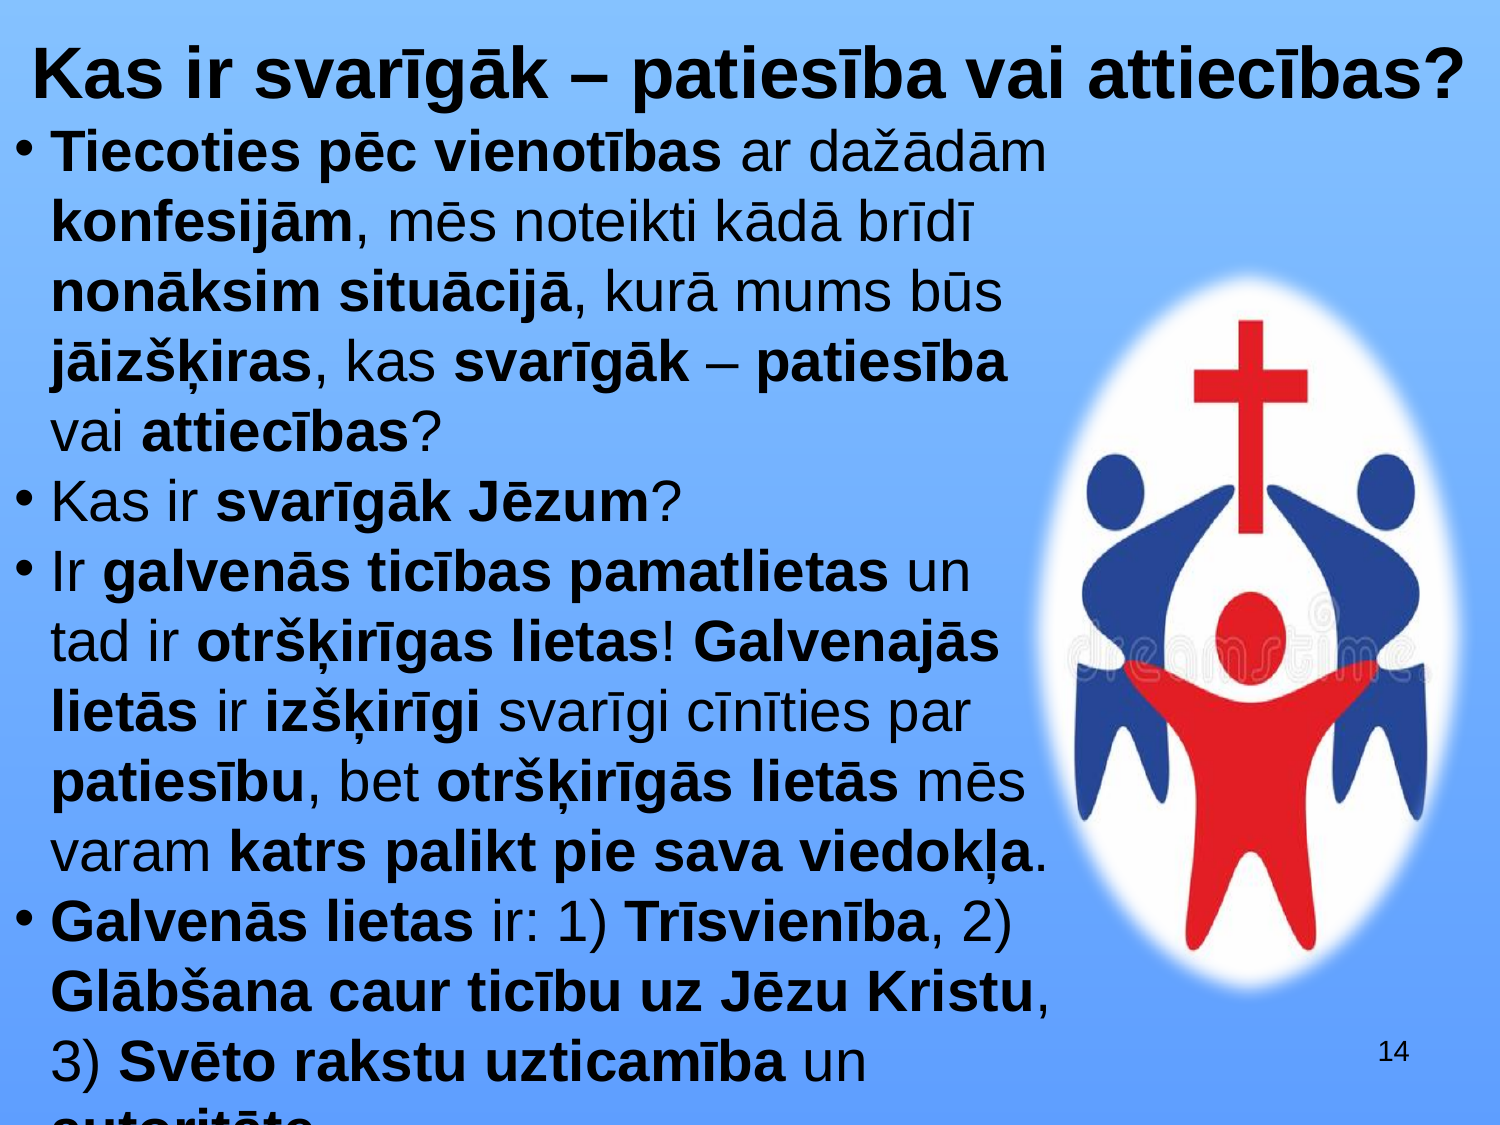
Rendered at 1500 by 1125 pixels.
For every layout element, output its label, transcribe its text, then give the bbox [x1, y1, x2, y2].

picture [1019, 257, 1477, 1008]
text_box Tiecoties pēc vienotības ar dažādām konfesijām, mēs noteikti kādā brīdī nonāksim situācijā, kurā mums būs jāizšķiras, kas svarīgāk – patiesība vai attiecības? Kas ir svarīgāk Jēzum? Ir galvenās ticības pamatlietas un tad ir otršķirīgas lietas! Galvenajās lietās ir izšķirīgi svarīgi cīnīties par patiesību, bet otršķirīgās lietās mēs varam katrs palikt pie sava viedokļa. Galvenās lietas ir: 1) Trīsvienība, 2) Glābšana caur ticību uz Jēzu Kristu, 3) Svēto rakstu uzticamība un autoritāte. [0, 105, 1102, 1125]
title Kas ir svarīgāk – patiesība vai attiecības? [0, 0, 1500, 140]
slide_number 14 [1074, 1024, 1426, 1103]
